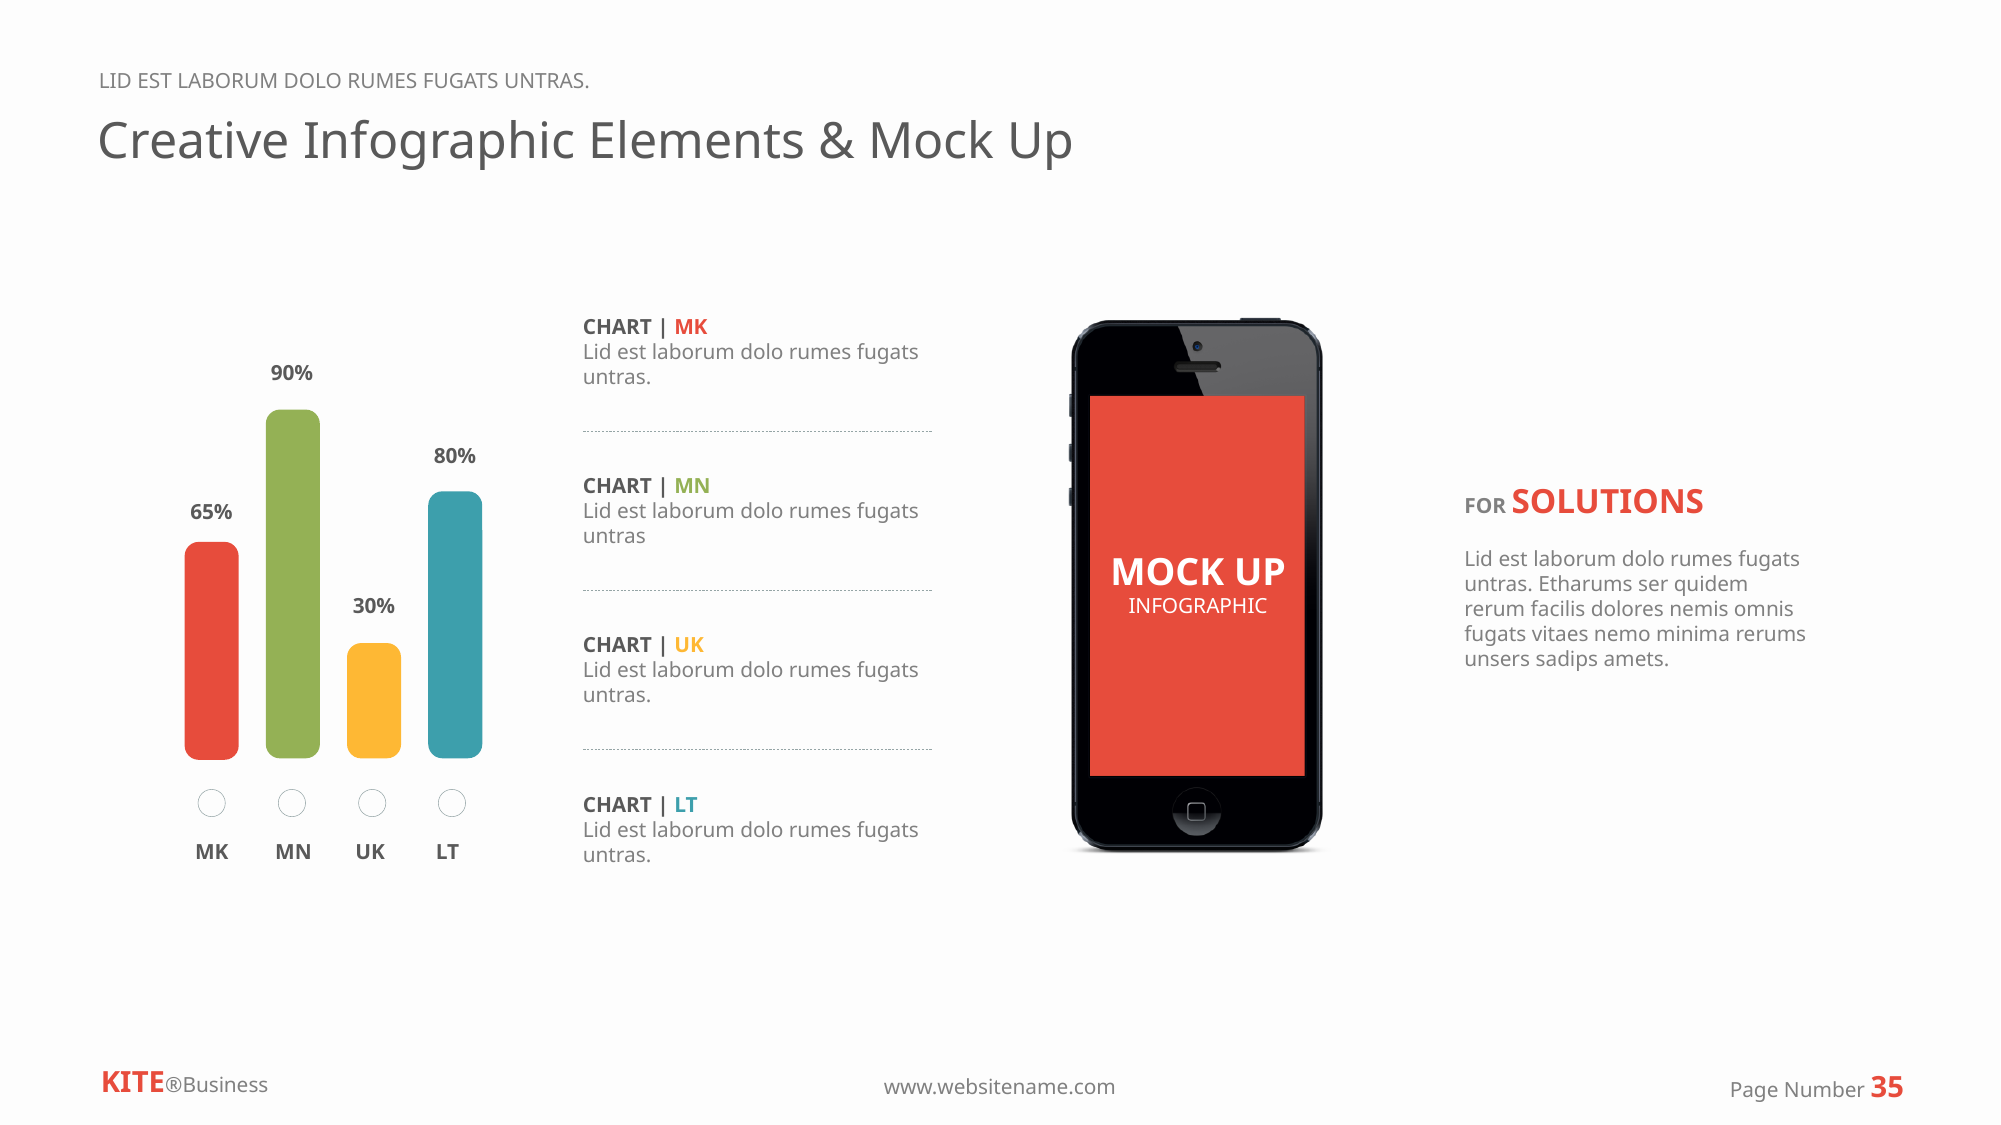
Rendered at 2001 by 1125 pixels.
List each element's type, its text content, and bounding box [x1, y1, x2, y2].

text_box FOR SOLUTIONS Lid est laborum dolo rumes fugats untras. Etharums ser quidem rerum facilis dolores nemis omnis fugats vitaes nemo minima rerums unsers sadips amets. [1449, 473, 1825, 678]
text_box 90% [256, 351, 328, 392]
text_box LID EST LABORUM DOLO RUMES FUGATS UNTRAS. [84, 60, 645, 101]
text_box Page Number 35 [1715, 1061, 1919, 1112]
text_box CHART | MN Lid est laborum dolo rumes fugats untras [568, 465, 1000, 556]
text_box [345, 642, 403, 760]
text_box MN [260, 830, 327, 871]
text_box [437, 788, 467, 818]
text_box 65% [175, 491, 248, 532]
text_box UK [340, 830, 400, 871]
text_box CHART | LT Lid est laborum dolo rumes fugats untras. [568, 783, 1000, 874]
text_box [1033, 290, 1365, 891]
text_box CHART | UK Lid est laborum dolo rumes fugats untras. [568, 624, 1000, 715]
text_box [264, 408, 321, 760]
text_box CHART | MK Lid est laborum dolo rumes fugats untras. [568, 306, 1000, 396]
text_box [196, 788, 227, 818]
text_box KITE®Business [85, 1056, 284, 1106]
text_box 80% [419, 435, 492, 476]
text_box [183, 540, 240, 761]
text_box [277, 788, 307, 818]
text_box Creative Infographic Elements & Mock Up [83, 101, 1090, 176]
text_box 30% [338, 585, 411, 626]
text_box MK [180, 830, 244, 871]
text_box [427, 490, 484, 760]
text_box www.websitename.com [869, 1066, 1131, 1107]
text_box [357, 788, 387, 818]
text_box LT [421, 830, 475, 871]
